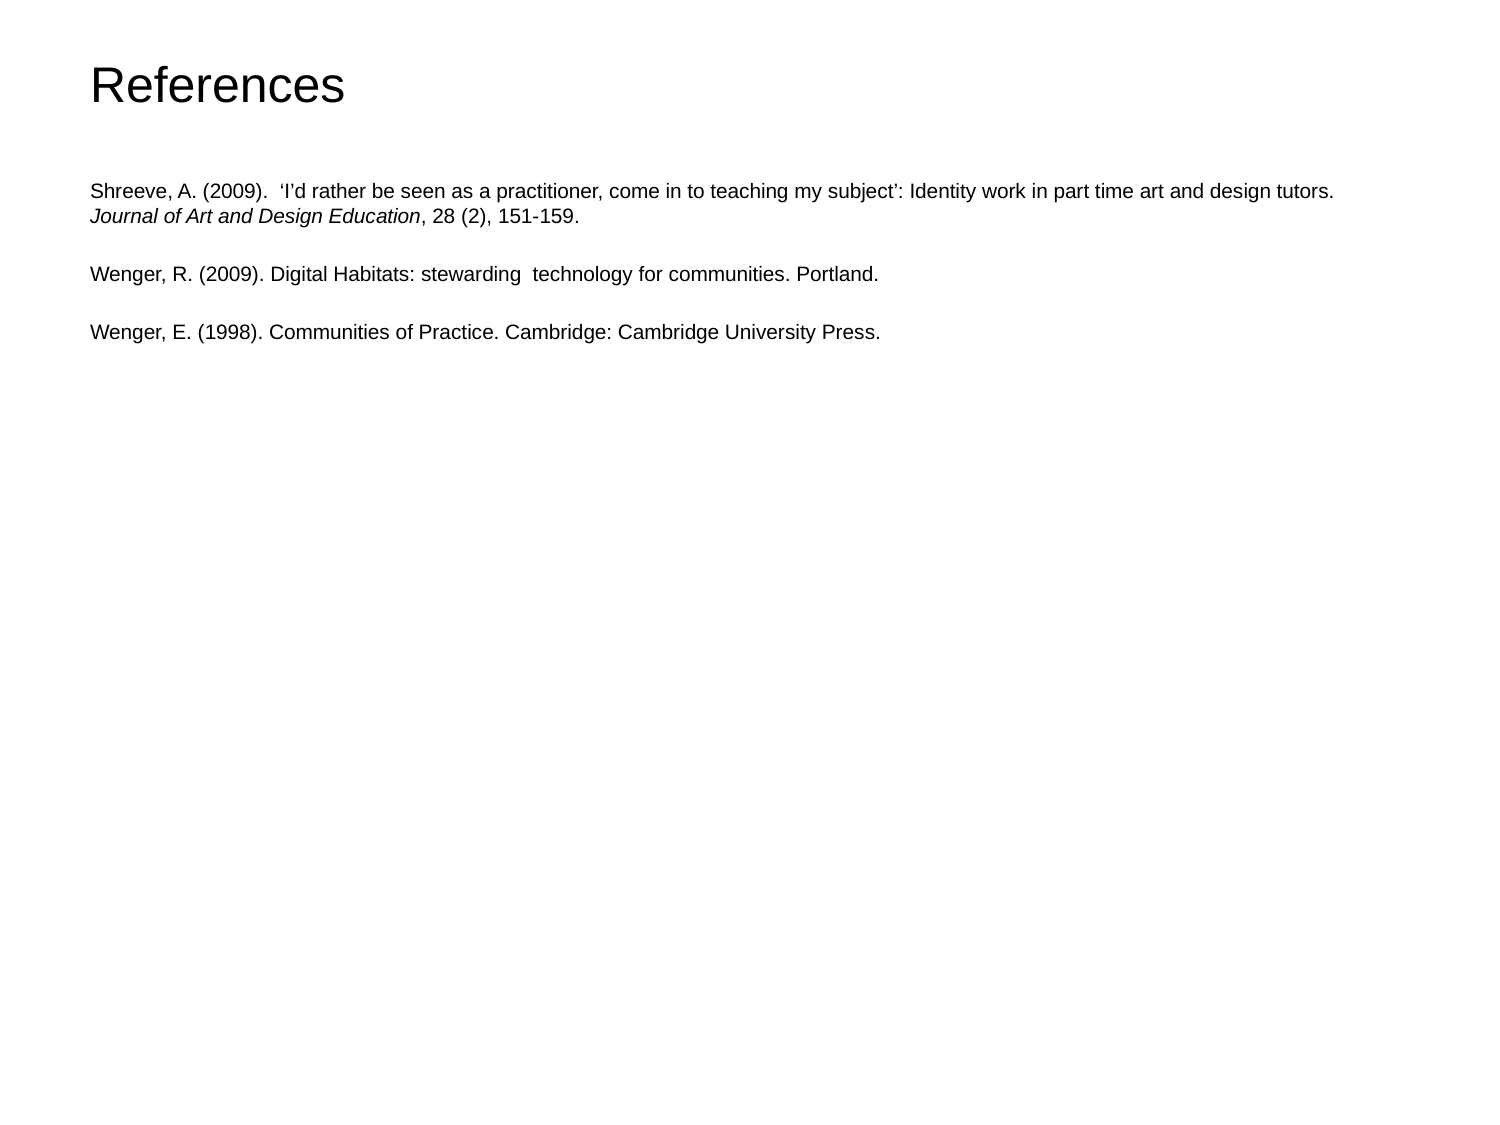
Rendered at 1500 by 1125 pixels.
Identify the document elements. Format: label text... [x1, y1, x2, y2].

list Shreeve, A. (2009). ‘I’d rather be seen as a practitioner, come in to teaching my subject’: Identity work in part time art and design tutors. Journal of Art and Design Education, 28 (2), 151-159. Wenger, R. (2009). Digital Habitats: stewarding technology for communities. Portland. Wenger, E. (1998). Communities of Practice. Cambridge: Cambridge University Press. [74, 140, 1401, 1091]
title References [75, 45, 1425, 233]
